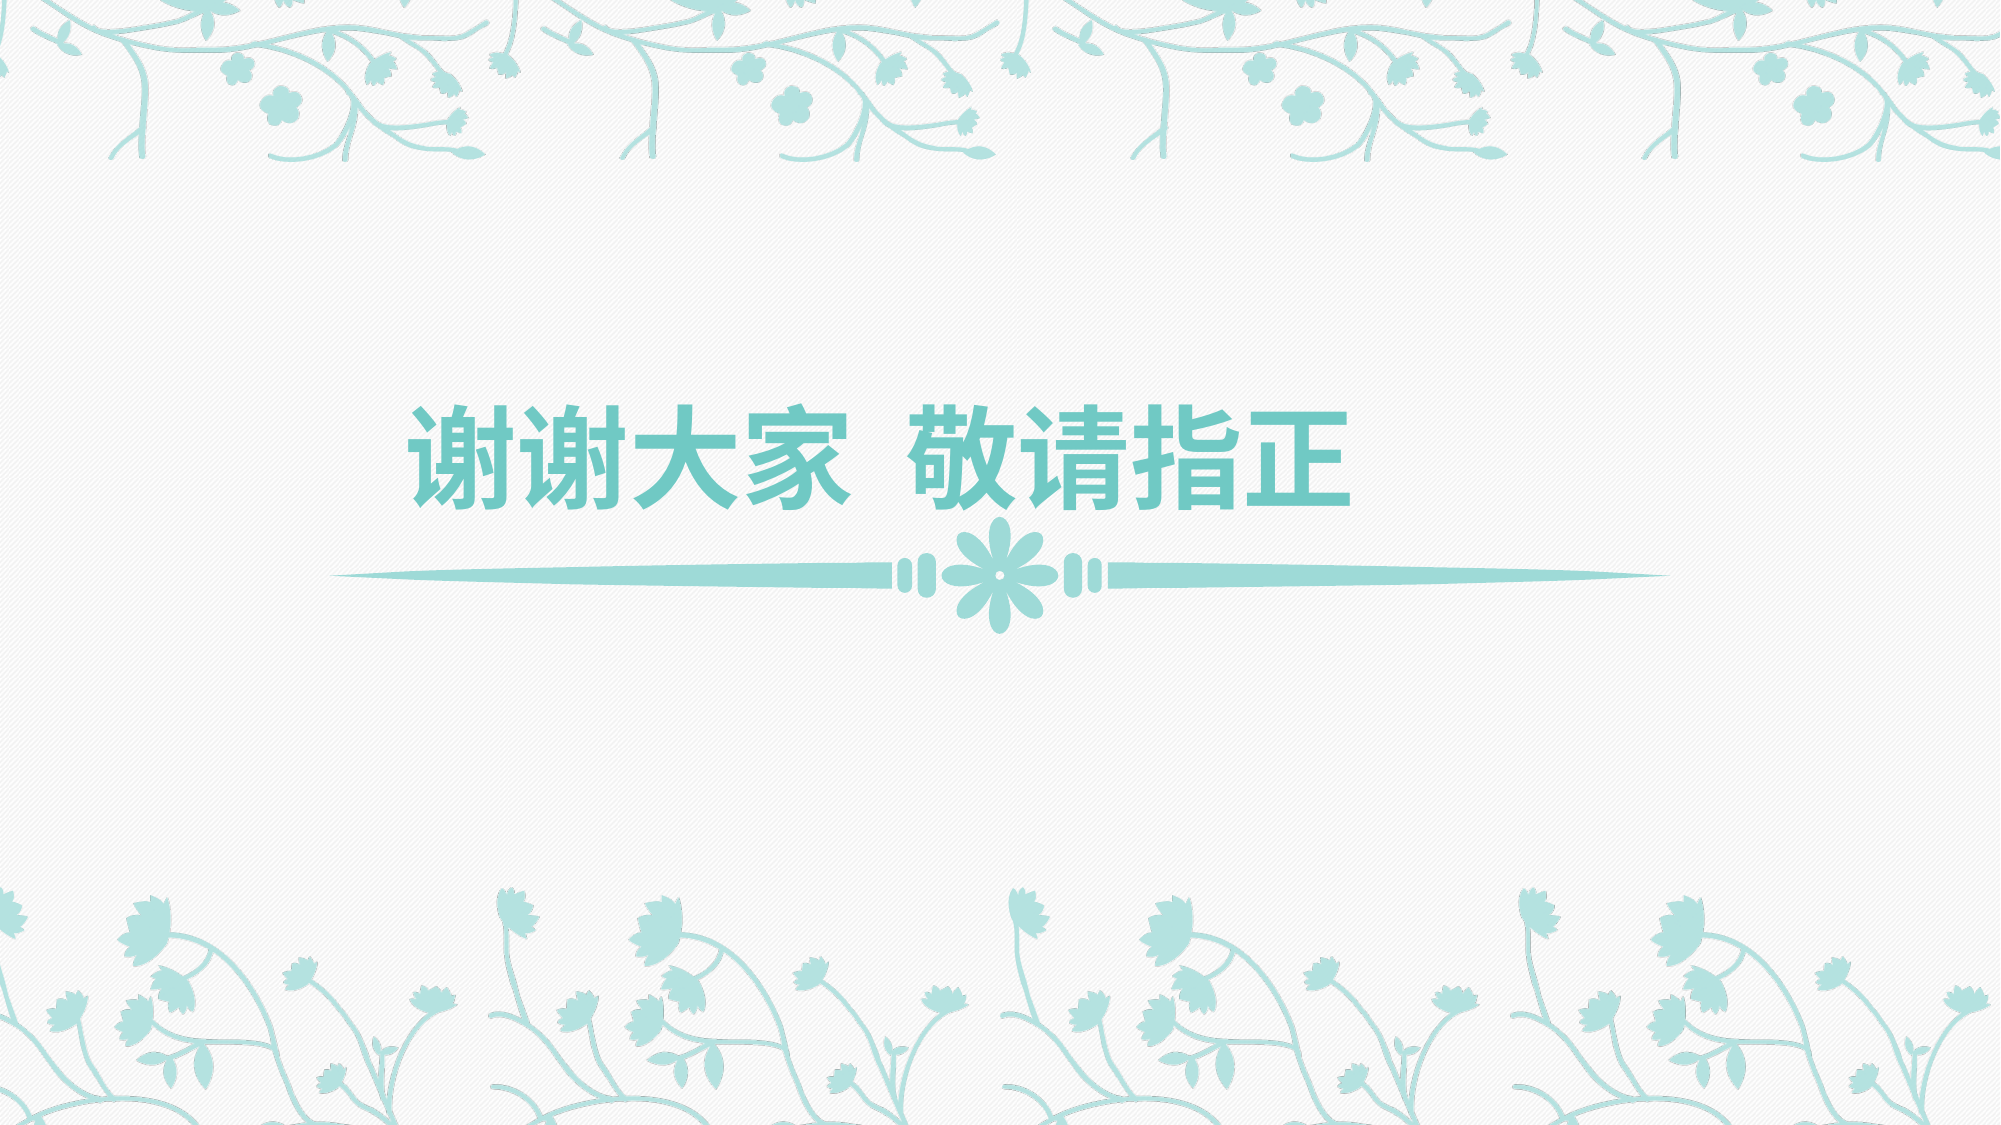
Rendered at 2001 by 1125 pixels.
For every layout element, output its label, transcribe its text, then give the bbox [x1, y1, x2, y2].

text_box 谢谢大家 敬请指正 [389, 313, 1611, 531]
text_box [1107, 562, 1671, 589]
text_box [917, 553, 936, 598]
text_box [1087, 557, 1102, 593]
picture [0, 0, 2001, 1125]
text_box [897, 557, 913, 593]
text_box [329, 562, 892, 589]
text_box [941, 516, 1059, 634]
text_box [1063, 553, 1083, 598]
